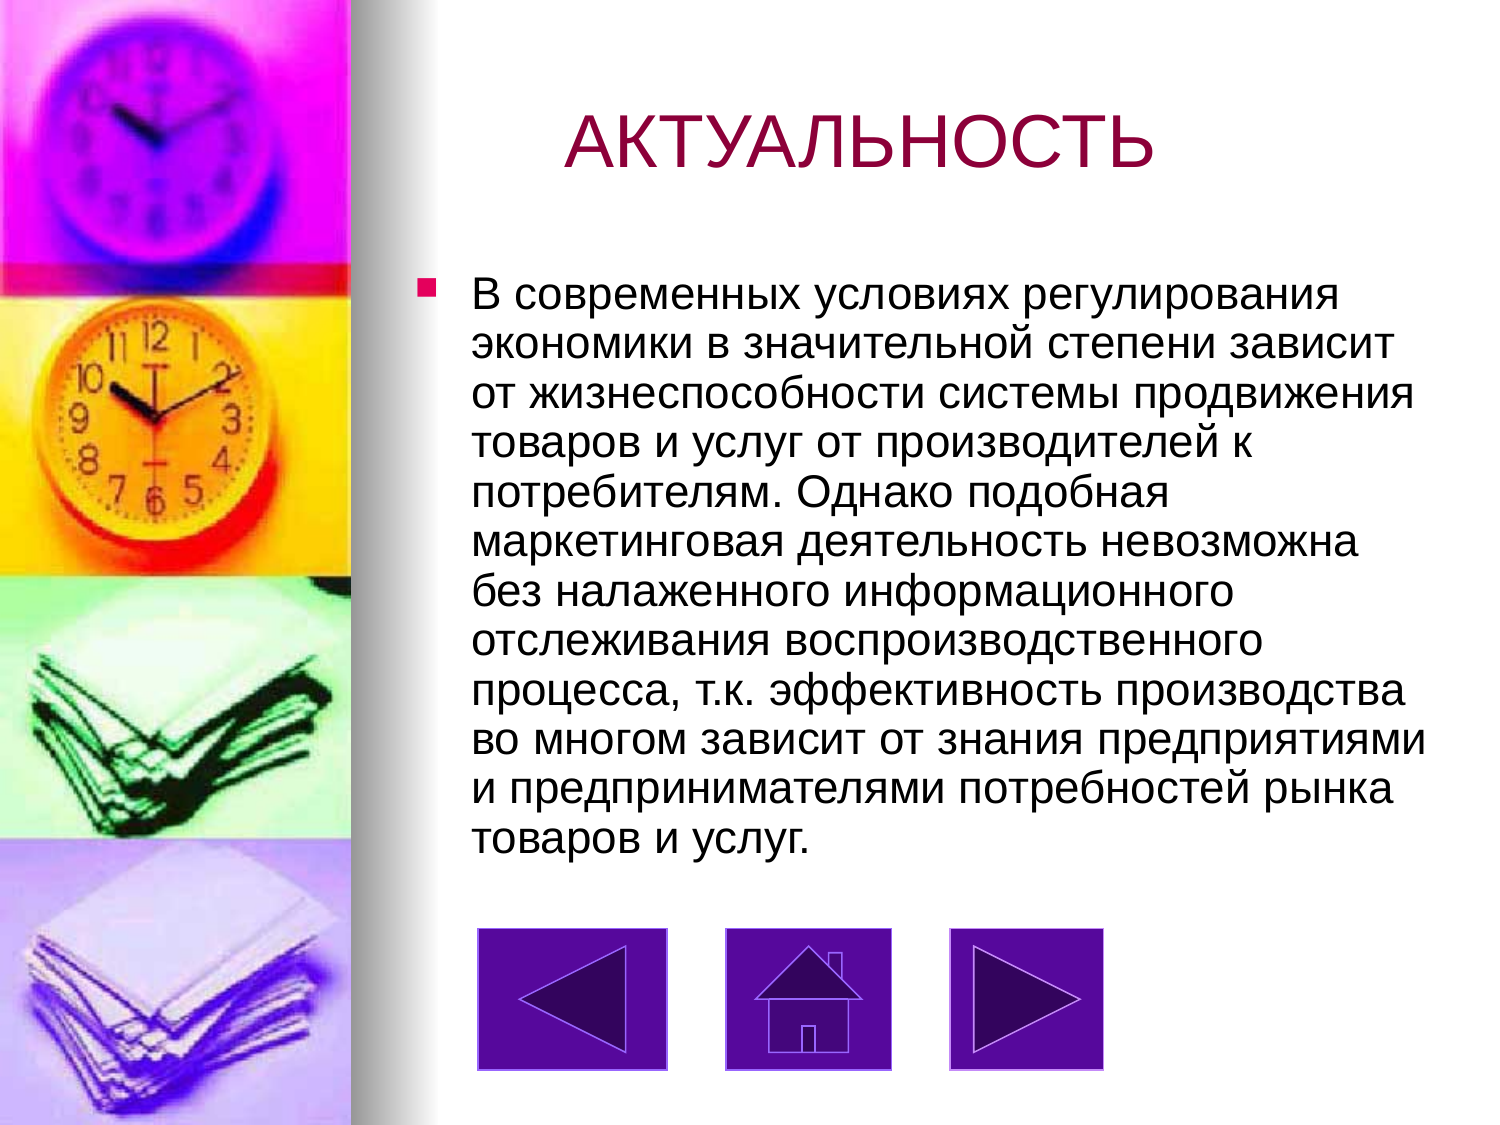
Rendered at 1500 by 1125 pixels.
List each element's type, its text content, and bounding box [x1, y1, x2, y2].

text_box [478, 928, 667, 1071]
text_box [725, 928, 892, 1071]
list В современных условиях регулирования экономики в значительной степени зависит от жизнеспособности системы продвижения товаров и услуг от производителей к потребителям. Однако подобная маркетинговая деятельность невозможна без налаженного информационного отслеживания воспроизводственного процесса, т.к. эффективность производства во многом зависит от знания предприятиями и предпринимателями потребностей рынка товаров и услуг. [399, 262, 1450, 1000]
picture [0, 0, 351, 1125]
text_box [950, 928, 1104, 1071]
title АКТУАЛЬНОСТЬ [399, 37, 1450, 238]
